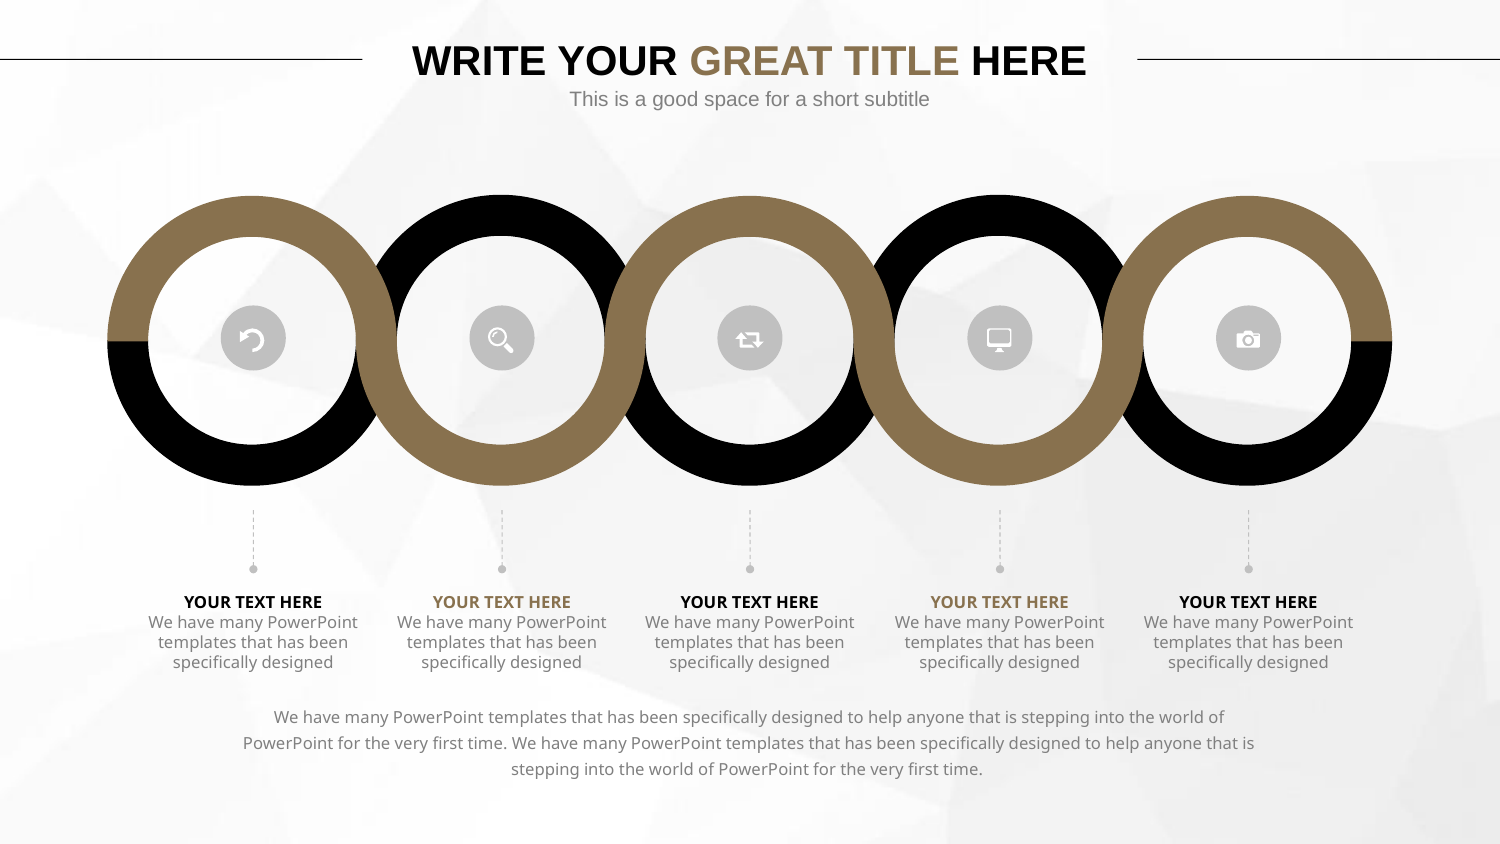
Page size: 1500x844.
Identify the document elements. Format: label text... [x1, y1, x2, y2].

text_box [1216, 305, 1282, 371]
text_box WRITE YOUR GREAT TITLE HERE [397, 26, 1103, 92]
text_box [874, 194, 1123, 334]
text_box [1123, 342, 1393, 486]
text_box YOUR TEXT HERE We have many PowerPoint templates that has been specifically designed [875, 584, 1124, 679]
text_box [497, 565, 507, 574]
text_box [604, 195, 895, 342]
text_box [1236, 330, 1261, 348]
text_box [355, 340, 646, 486]
text_box [967, 305, 1033, 371]
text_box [735, 332, 765, 348]
text_box This is a good space for a short subtitle [554, 78, 945, 119]
text_box YOUR TEXT HERE We have many PowerPoint templates that has been specifically designed [625, 584, 874, 679]
text_box [995, 565, 1005, 574]
text_box [987, 328, 1012, 353]
text_box [625, 351, 874, 486]
text_box [220, 305, 286, 371]
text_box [487, 327, 515, 354]
text_box [717, 305, 783, 371]
text_box [107, 342, 376, 486]
text_box [469, 305, 535, 371]
text_box YOUR TEXT HERE We have many PowerPoint templates that has been specifically designed [129, 584, 378, 679]
text_box [745, 565, 755, 574]
text_box [249, 565, 258, 574]
picture [0, 0, 1500, 844]
text_box [107, 195, 397, 342]
text_box [239, 328, 265, 353]
text_box [853, 340, 1144, 486]
text_box We have many PowerPoint templates that has been specifically designed to help anyone that is stepping into the world of PowerPoint for the very first time. We have many PowerPoint templates that has been specifically designed to help anyone that is stepping into the world of PowerPoint for the very first time. [217, 693, 1282, 786]
text_box YOUR TEXT HERE We have many PowerPoint templates that has been specifically designed [1124, 584, 1373, 679]
text_box YOUR TEXT HERE We have many PowerPoint templates that has been specifically designed [378, 584, 625, 679]
text_box [1244, 565, 1253, 574]
text_box [376, 194, 625, 334]
text_box [1102, 195, 1393, 342]
